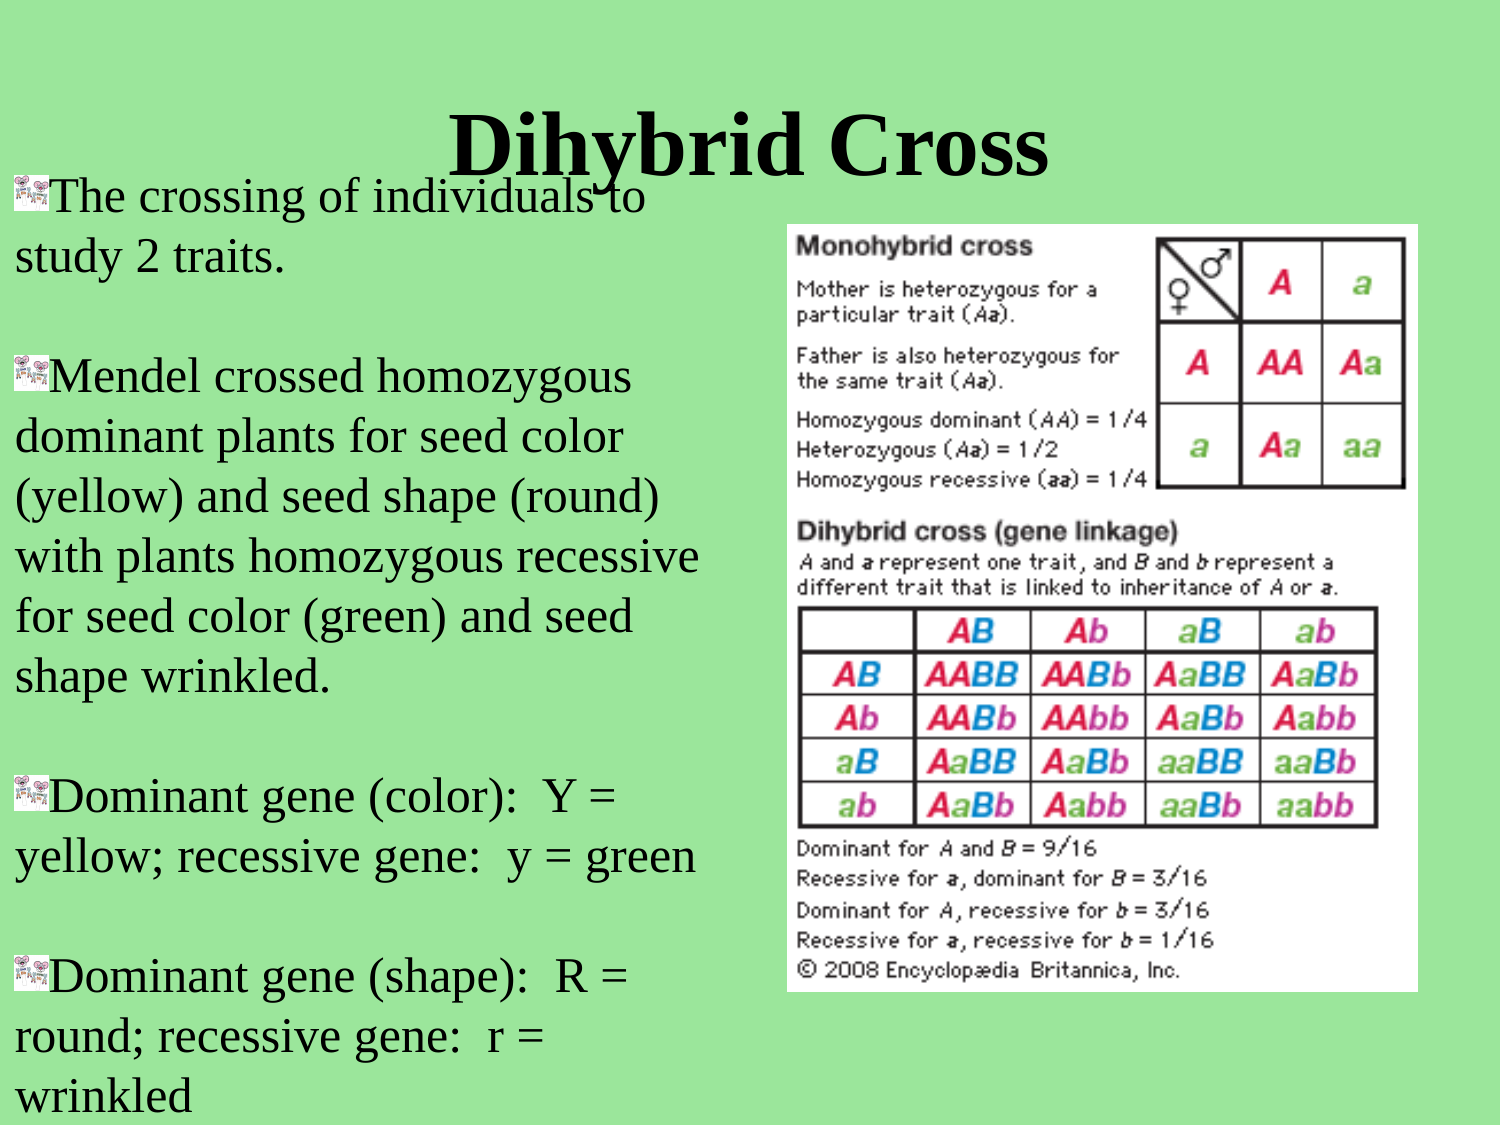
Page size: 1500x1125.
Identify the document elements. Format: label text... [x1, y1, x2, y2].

picture [787, 224, 1418, 993]
picture [14, 775, 49, 811]
picture [14, 355, 49, 391]
picture [14, 955, 49, 991]
picture [14, 175, 49, 211]
title Dihybrid Cross [75, 45, 1425, 233]
text_box The crossing of individuals to study 2 traits. Mendel crossed homozygous dominant plants for seed color (yellow) and seed shape (round) with plants homozygous recessive for seed color (green) and seed shape wrinkled. Dominant gene (color): Y = yellow; recessive gene: y = green Dominant gene (shape): R = round; recessive gene: r = wrinkled [0, 155, 725, 1125]
